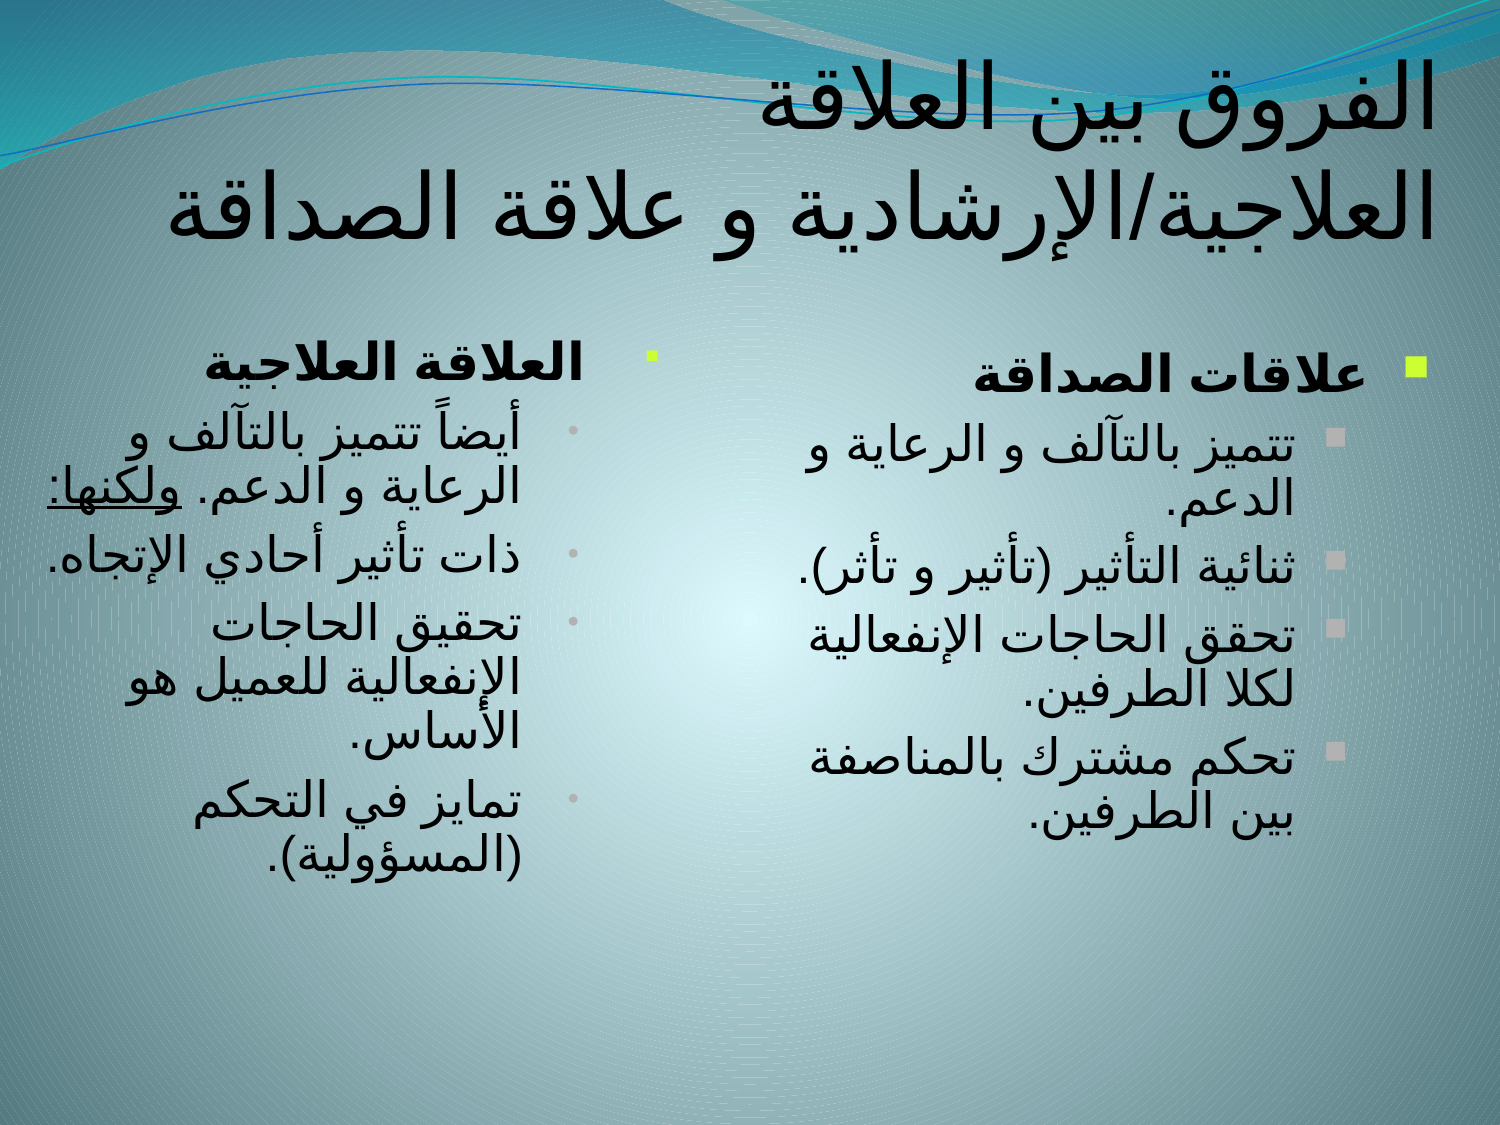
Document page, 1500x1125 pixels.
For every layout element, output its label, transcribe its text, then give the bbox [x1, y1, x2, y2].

text_box العلاقة العلاجية أيضاً تتميز بالتآلف و الرعاية و الدعم. ولكنها: ذات تأثير أحادي الإتجاه. تحقيق الحاجات الإنفعالية للعميل هو الأساس. تمايز في التحكم (المسؤولية). [35, 335, 661, 1103]
text_box الفروق بين العلاقة العلاجية/الإرشادية و علاقة الصداقة [142, 0, 1442, 315]
text_box علاقات الصداقة تتميز بالتآلف و الرعاية و الدعم. ثنائية التأثير (تأثير و تأثر). تحقق الحاجات الإنفعالية لكلا الطرفين. تحكم مشترك بالمناصفة بين الطرفين. [772, 347, 1431, 1023]
